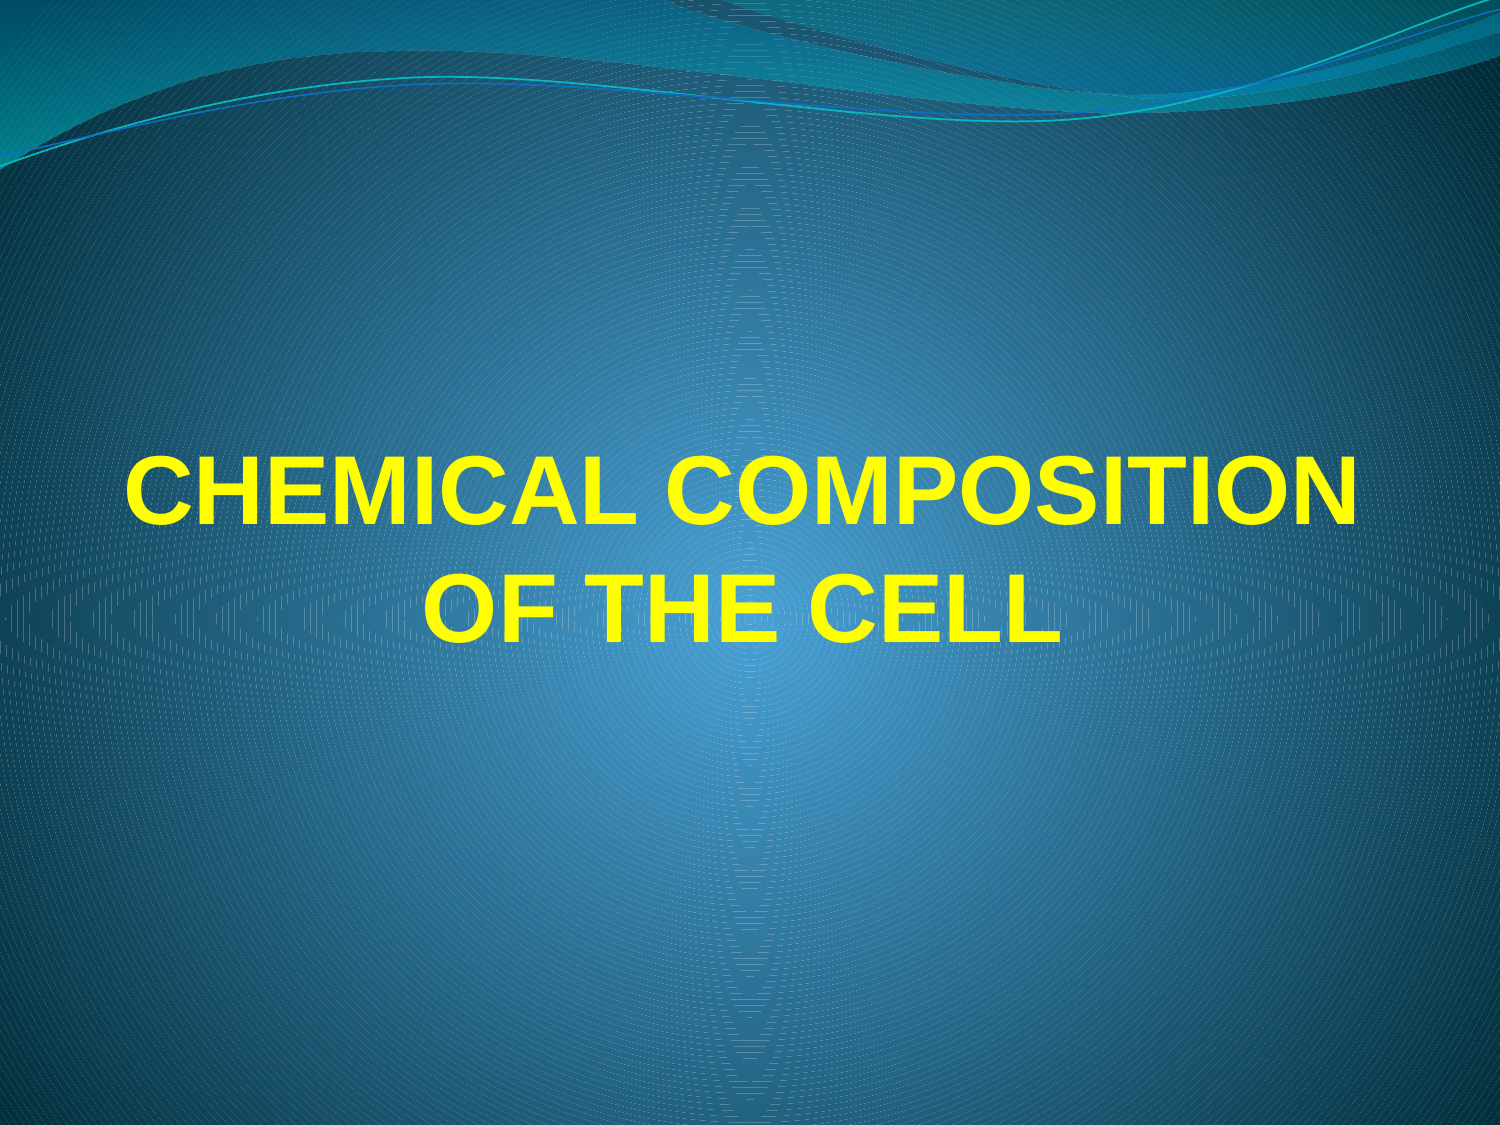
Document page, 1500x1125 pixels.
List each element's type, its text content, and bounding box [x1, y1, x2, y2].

title CHEMICAL COMPOSITION OF THE CELL [100, 361, 1389, 662]
